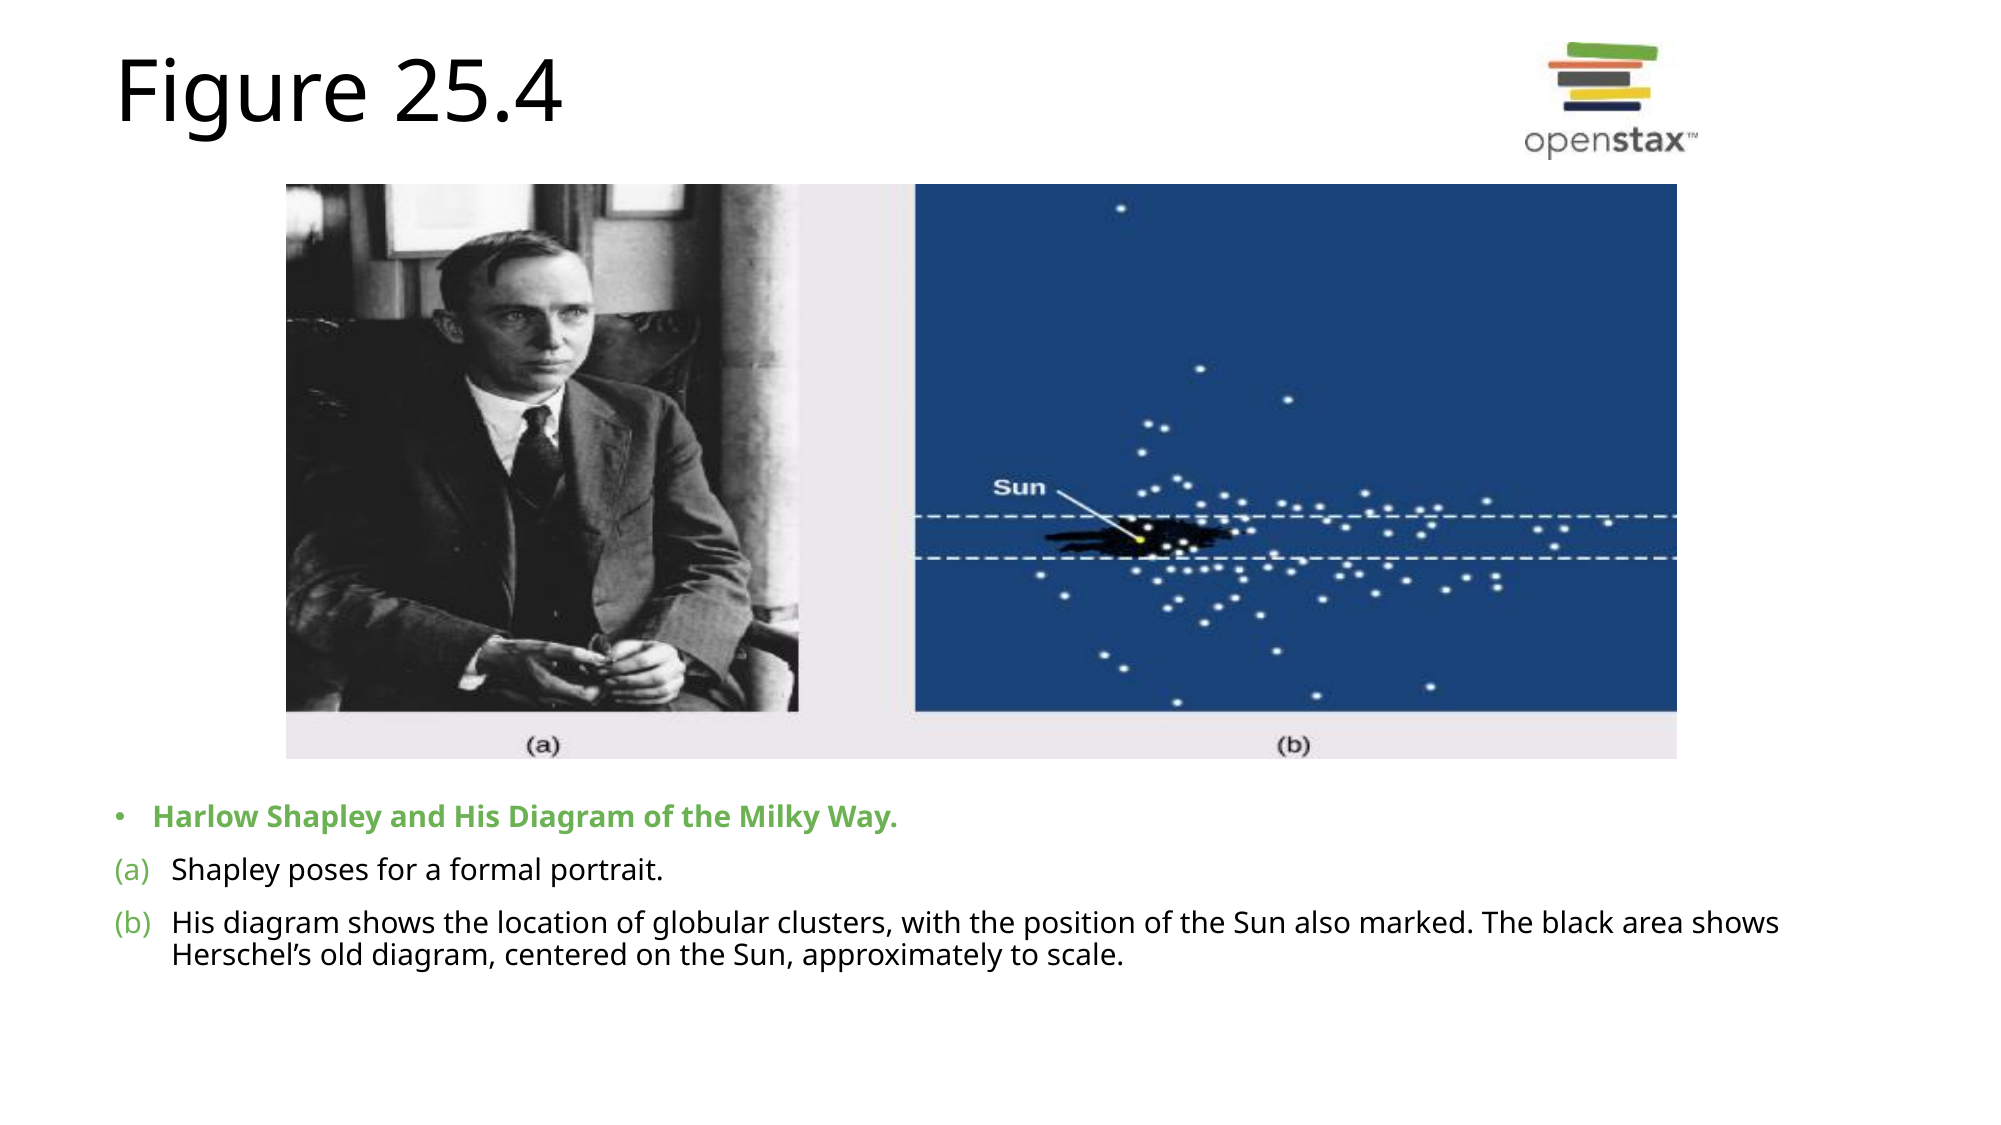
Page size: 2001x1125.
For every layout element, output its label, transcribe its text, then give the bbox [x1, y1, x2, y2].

title Figure 25.4 [99, 39, 1864, 148]
list Harlow Shapley and His Diagram of the Milky Way. Shapley poses for a formal portrait. His diagram shows the location of globular clusters, with the position of the Sun also marked. The black area shows Herschel’s old diagram, centered on the Sun, approximately to scale. [99, 794, 1864, 986]
picture [99, 183, 1865, 759]
picture [1524, 42, 1699, 161]
